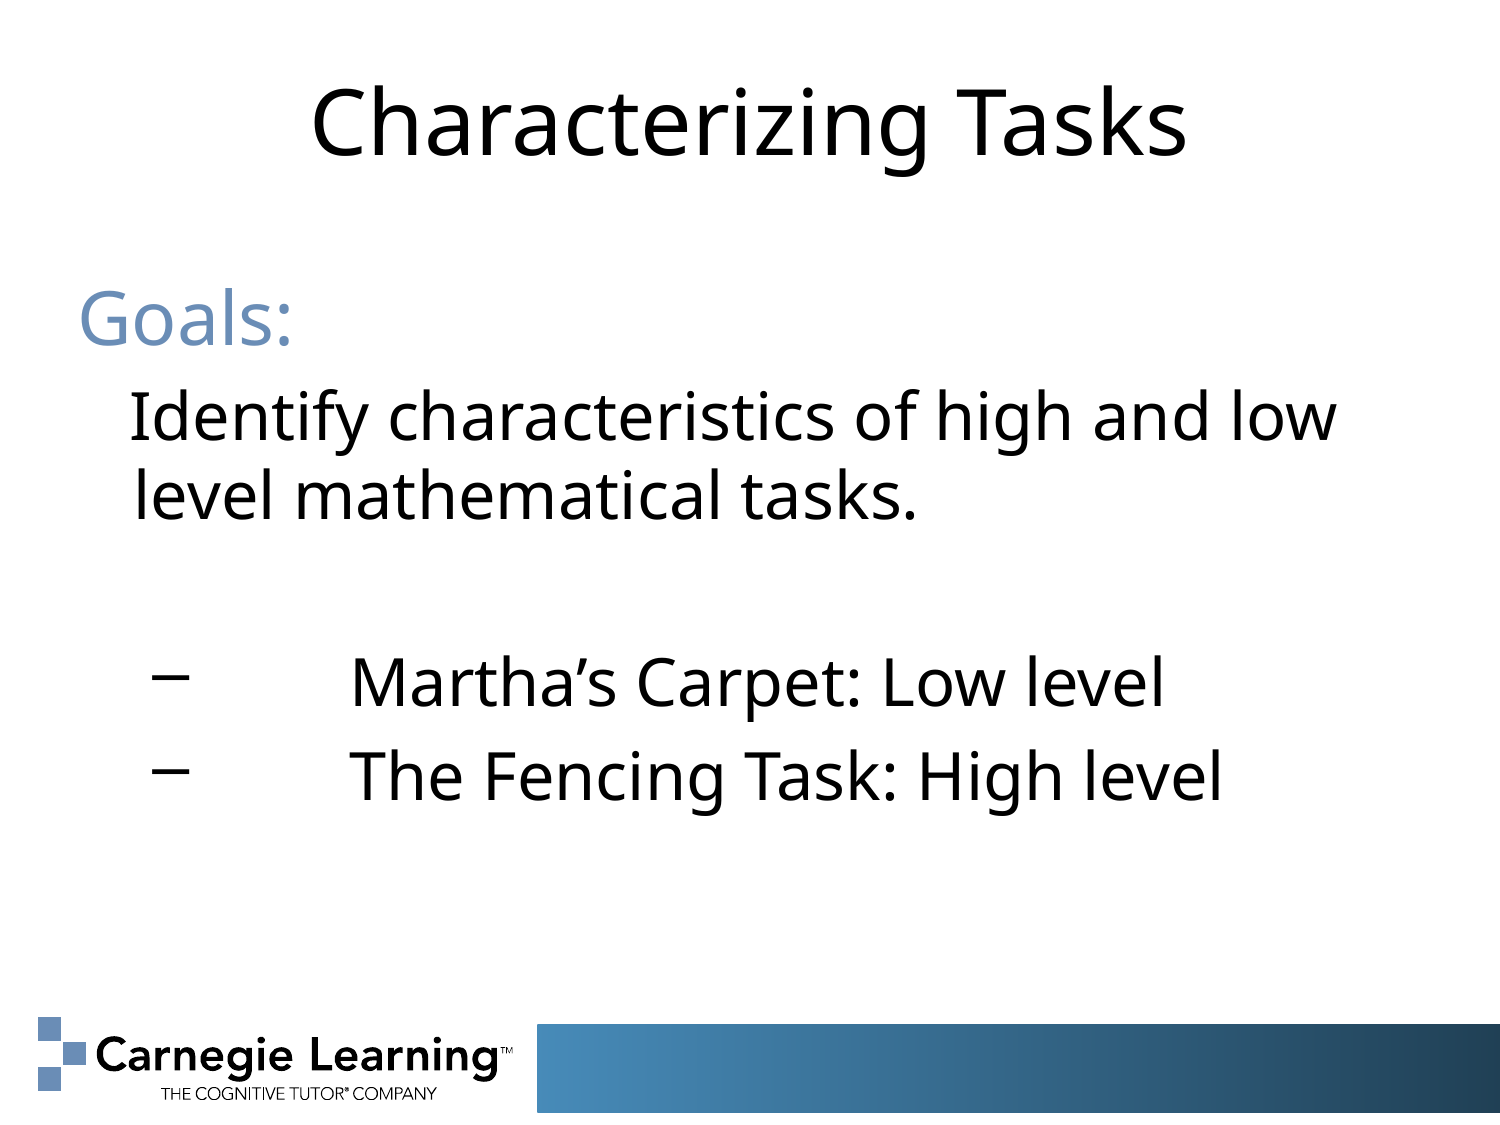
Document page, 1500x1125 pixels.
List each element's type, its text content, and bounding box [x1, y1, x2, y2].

title Characterizing Tasks [37, 37, 1463, 201]
list Goals: Identify characteristics of high and low level mathematical tasks. Martha’s Carpet: Low level The Fencing Task: High level [62, 262, 1426, 926]
